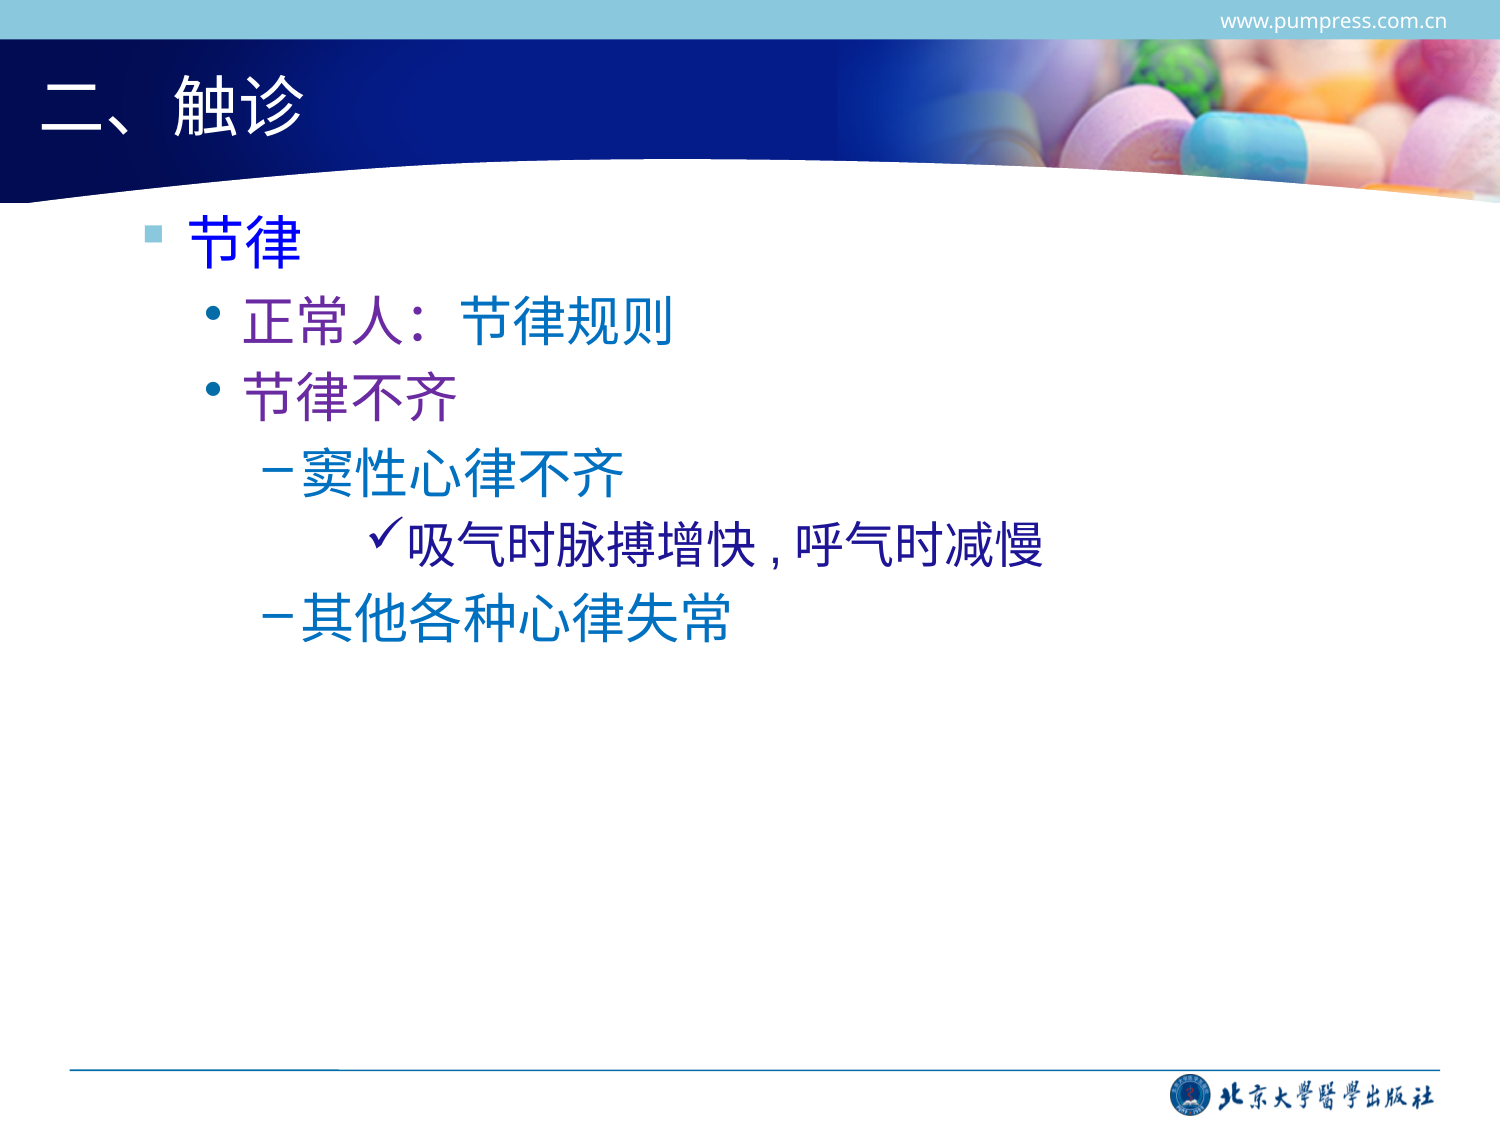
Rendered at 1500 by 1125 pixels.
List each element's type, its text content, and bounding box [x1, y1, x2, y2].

picture [0, 40, 1500, 203]
list 节律 正常人：节律规则 节律不齐 窦性心律不齐 吸气时脉搏增快,呼气时减慢 其他各种心律失常 [49, 198, 1463, 1026]
title 二、触诊 [23, 58, 1349, 152]
slide_number www.pumpress.com.cn [1024, 0, 1463, 38]
picture [1170, 1074, 1436, 1118]
